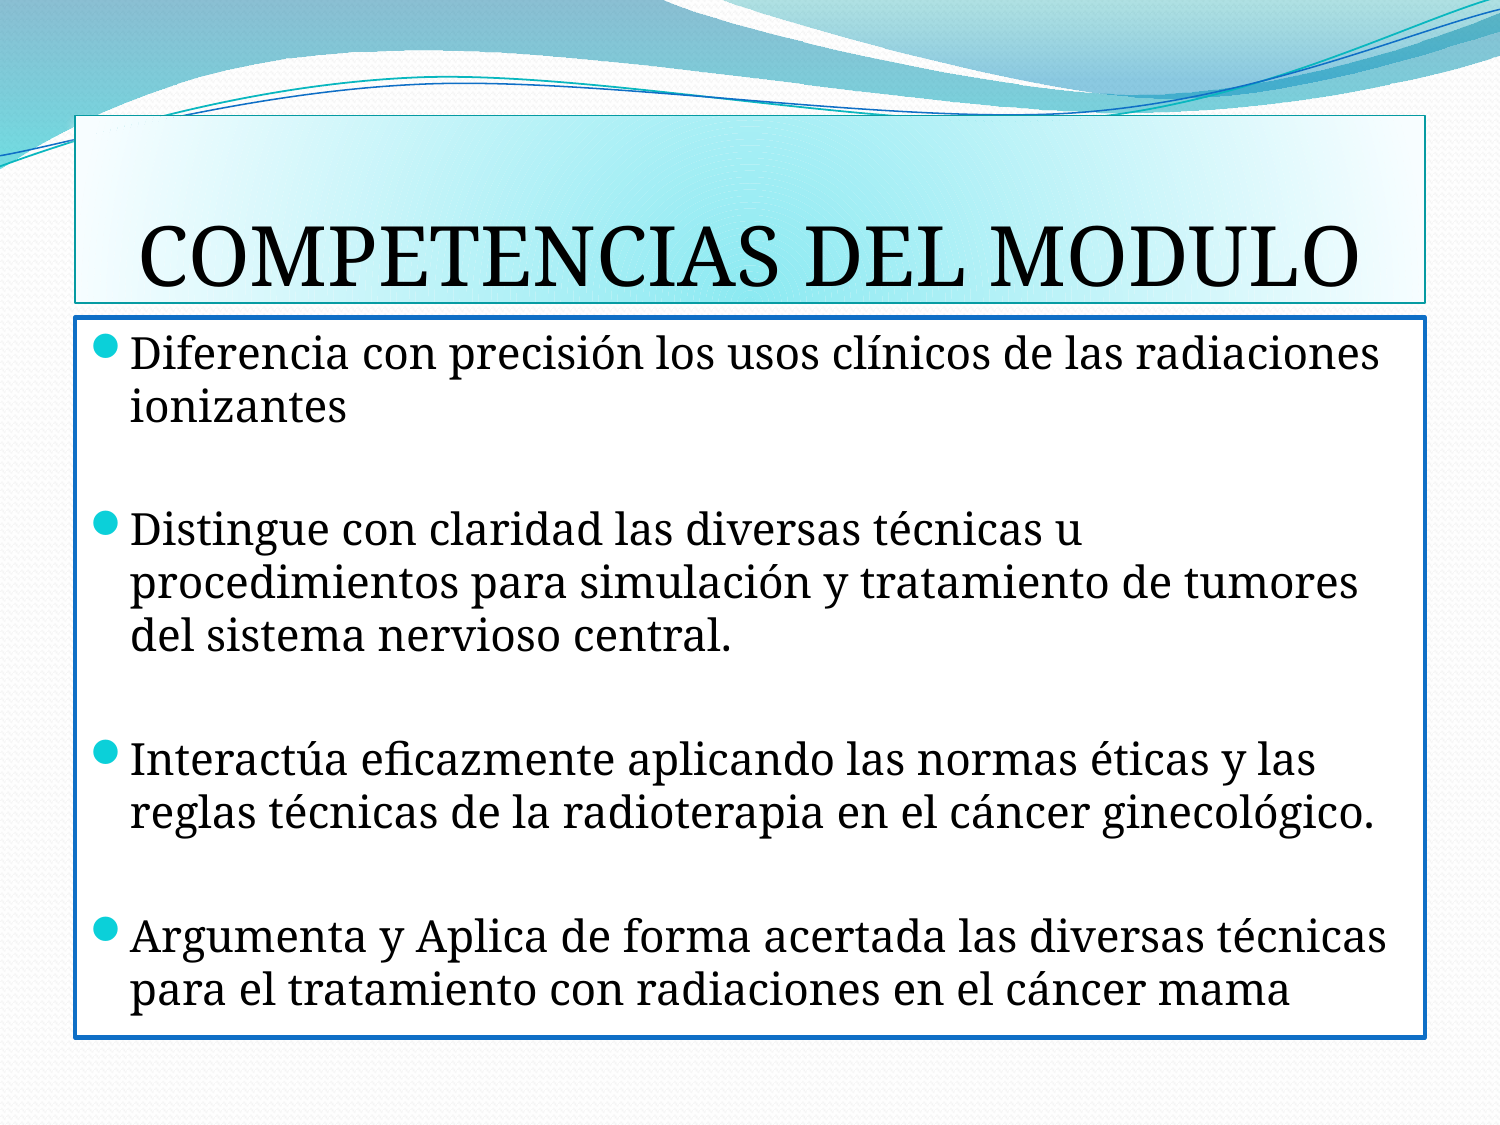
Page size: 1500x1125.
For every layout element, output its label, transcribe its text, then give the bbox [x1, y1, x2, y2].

title COMPETENCIAS DEL MODULO [74, 115, 1426, 304]
list Diferencia con precisión los usos clínicos de las radiaciones ionizantes Distingue con claridad las diversas técnicas u procedimientos para simulación y tratamiento de tumores del sistema nervioso central. Interactúa eficazmente aplicando las normas éticas y las reglas técnicas de la radioterapia en el cáncer ginecológico. Argumenta y Aplica de forma acertada las diversas técnicas para el tratamiento con radiaciones en el cáncer mama [73, 315, 1427, 1040]
